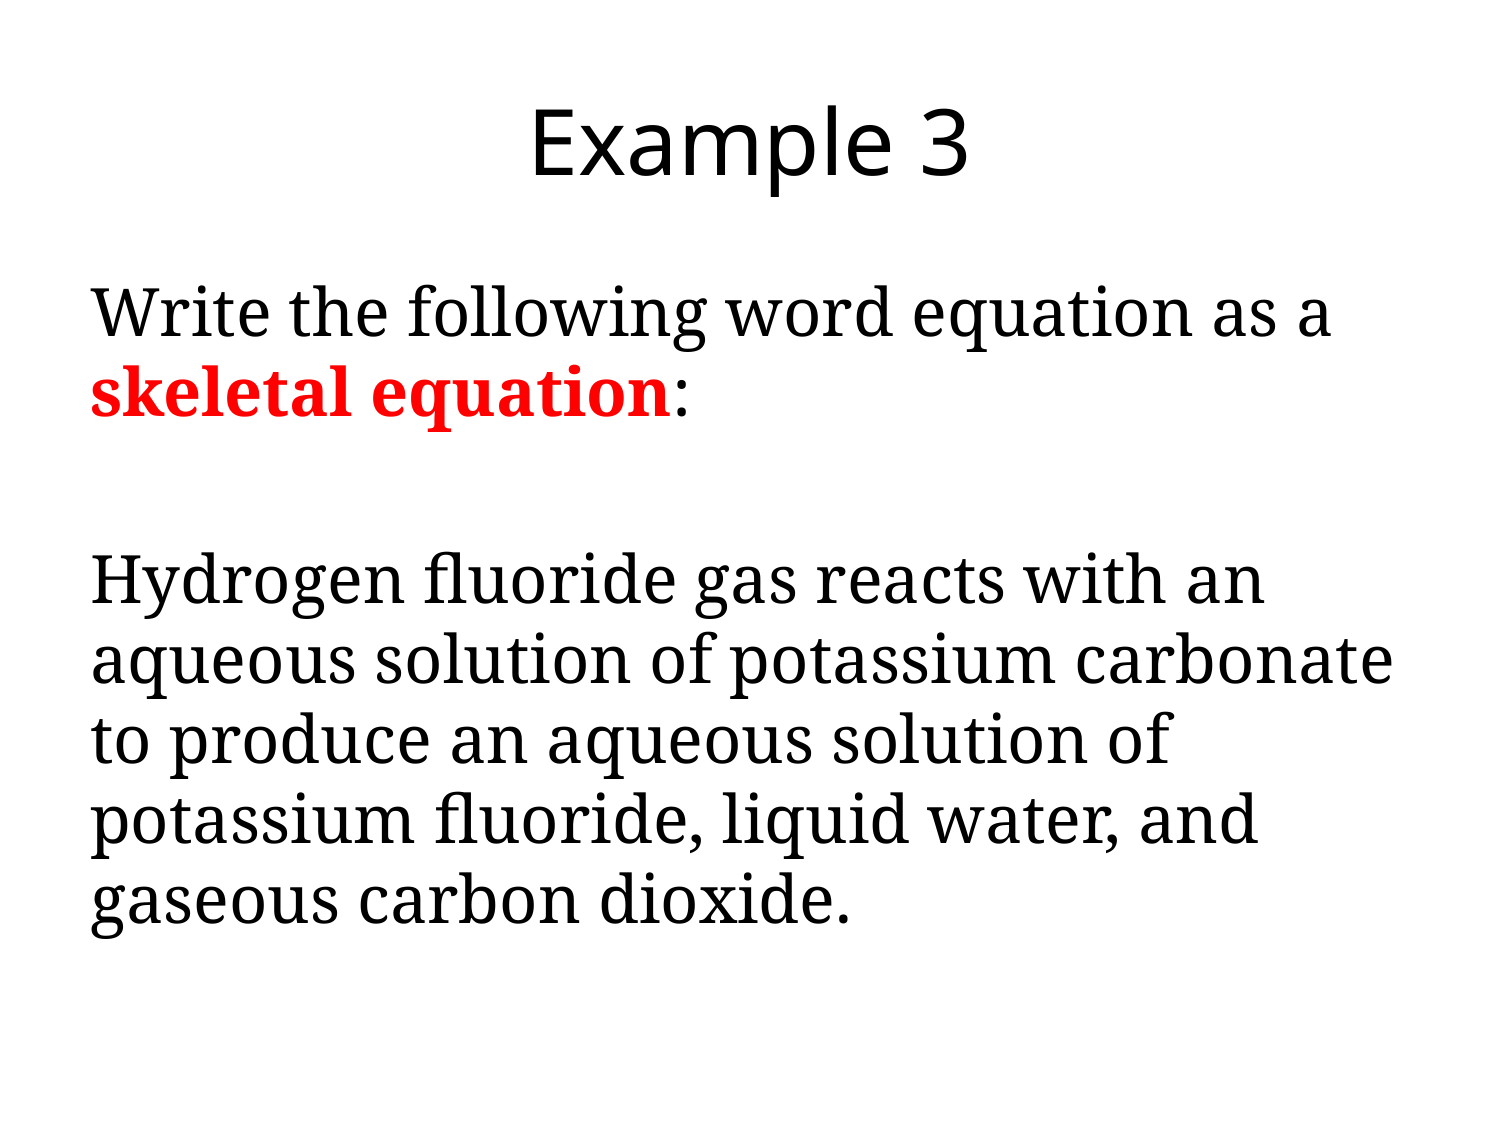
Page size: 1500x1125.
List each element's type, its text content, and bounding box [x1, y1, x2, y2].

list Write the following word equation as a skeletal equation: Hydrogen fluoride gas reacts with an aqueous solution of potassium carbonate to produce an aqueous solution of potassium fluoride, liquid water, and gaseous carbon dioxide. [75, 262, 1425, 1005]
title Example 3 [75, 45, 1425, 233]
